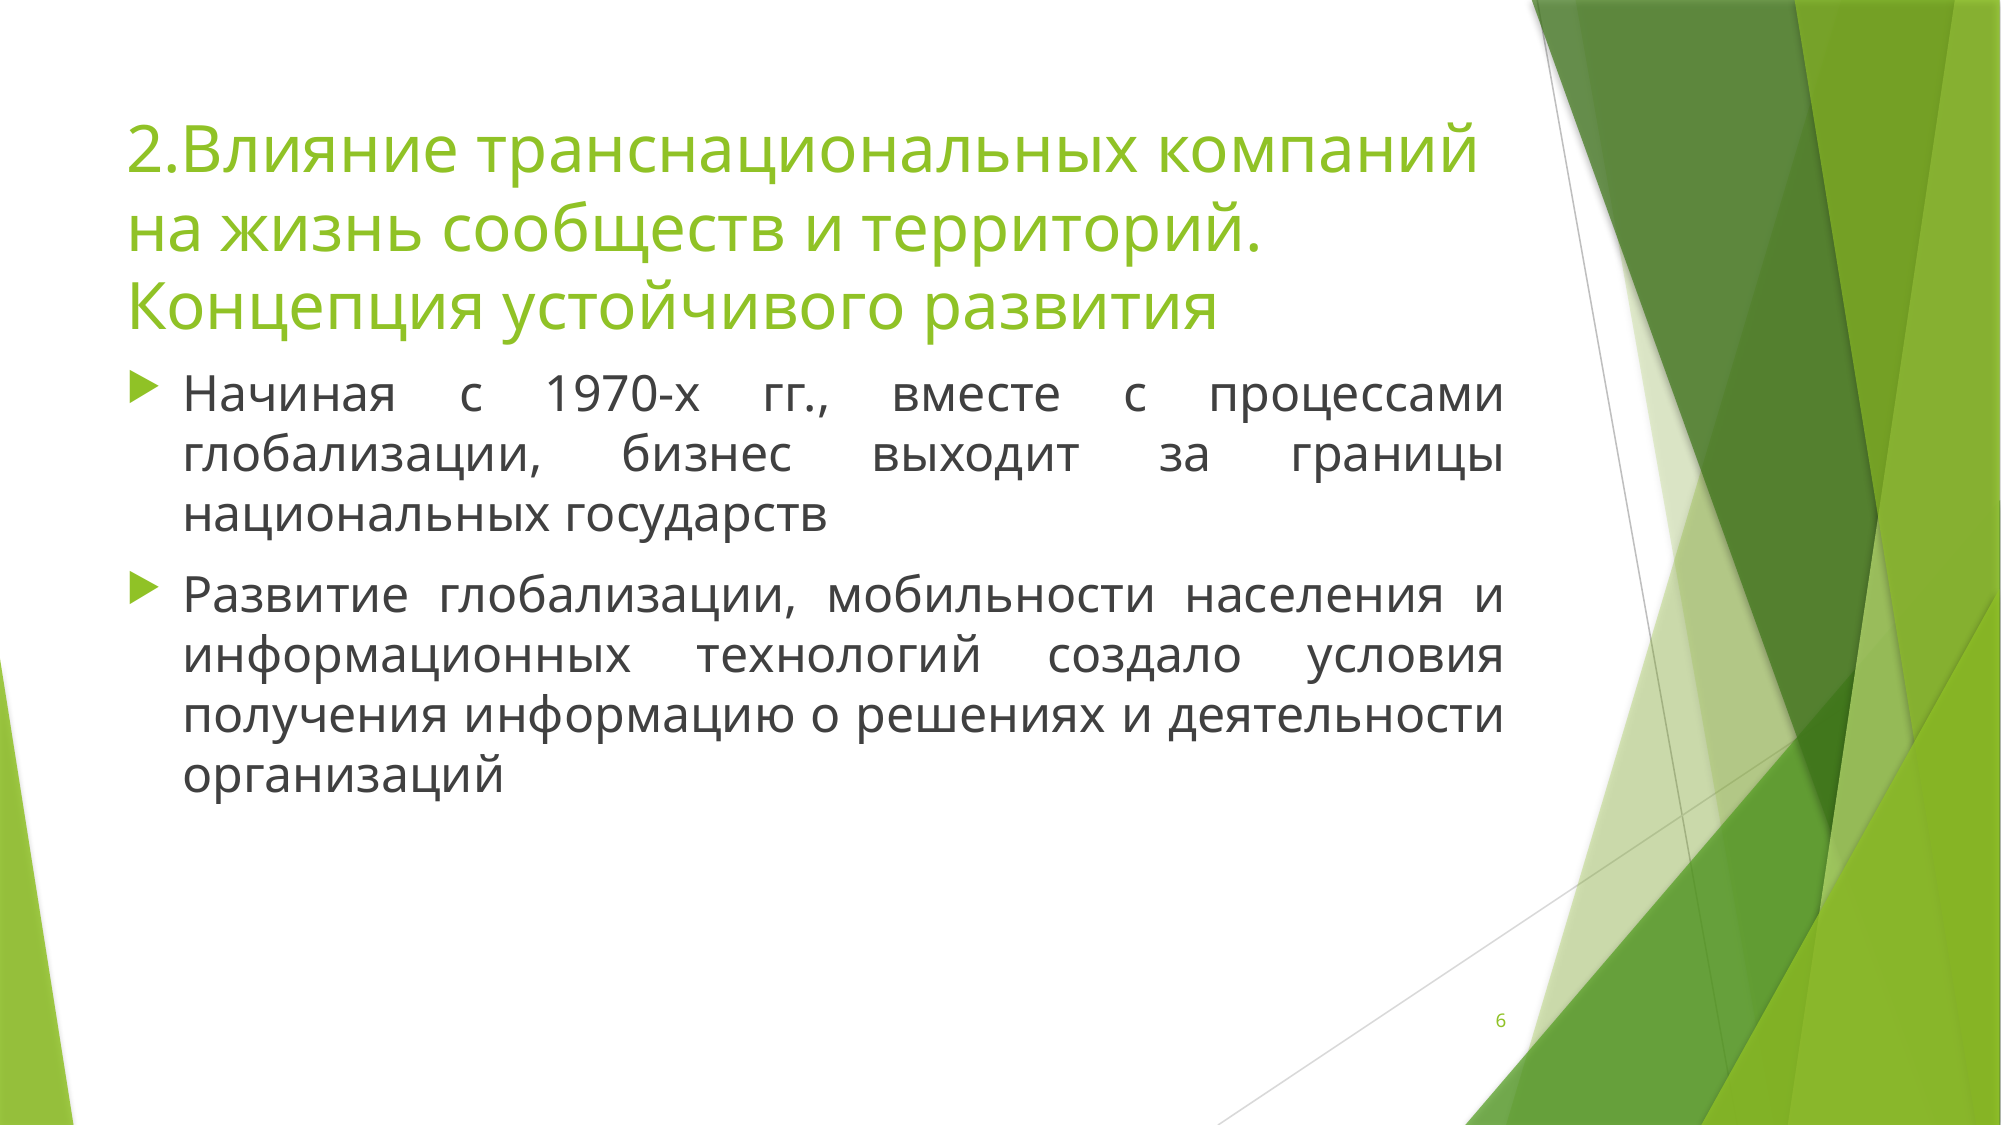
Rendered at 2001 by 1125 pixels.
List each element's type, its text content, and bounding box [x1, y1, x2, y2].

title 2.Влияние транснациональных компаний на жизнь сообществ и территорий. Концепция устойчивого развития [111, 99, 1522, 354]
list Начиная с 1970-х гг., вместе с процессами глобализации, бизнес выходит за границы национальных государств Развитие глобализации, мобильности населения и информационных технологий создало условия получения информацию о решениях и деятельности организаций [111, 354, 1522, 992]
slide_number 6 [1409, 991, 1522, 1051]
